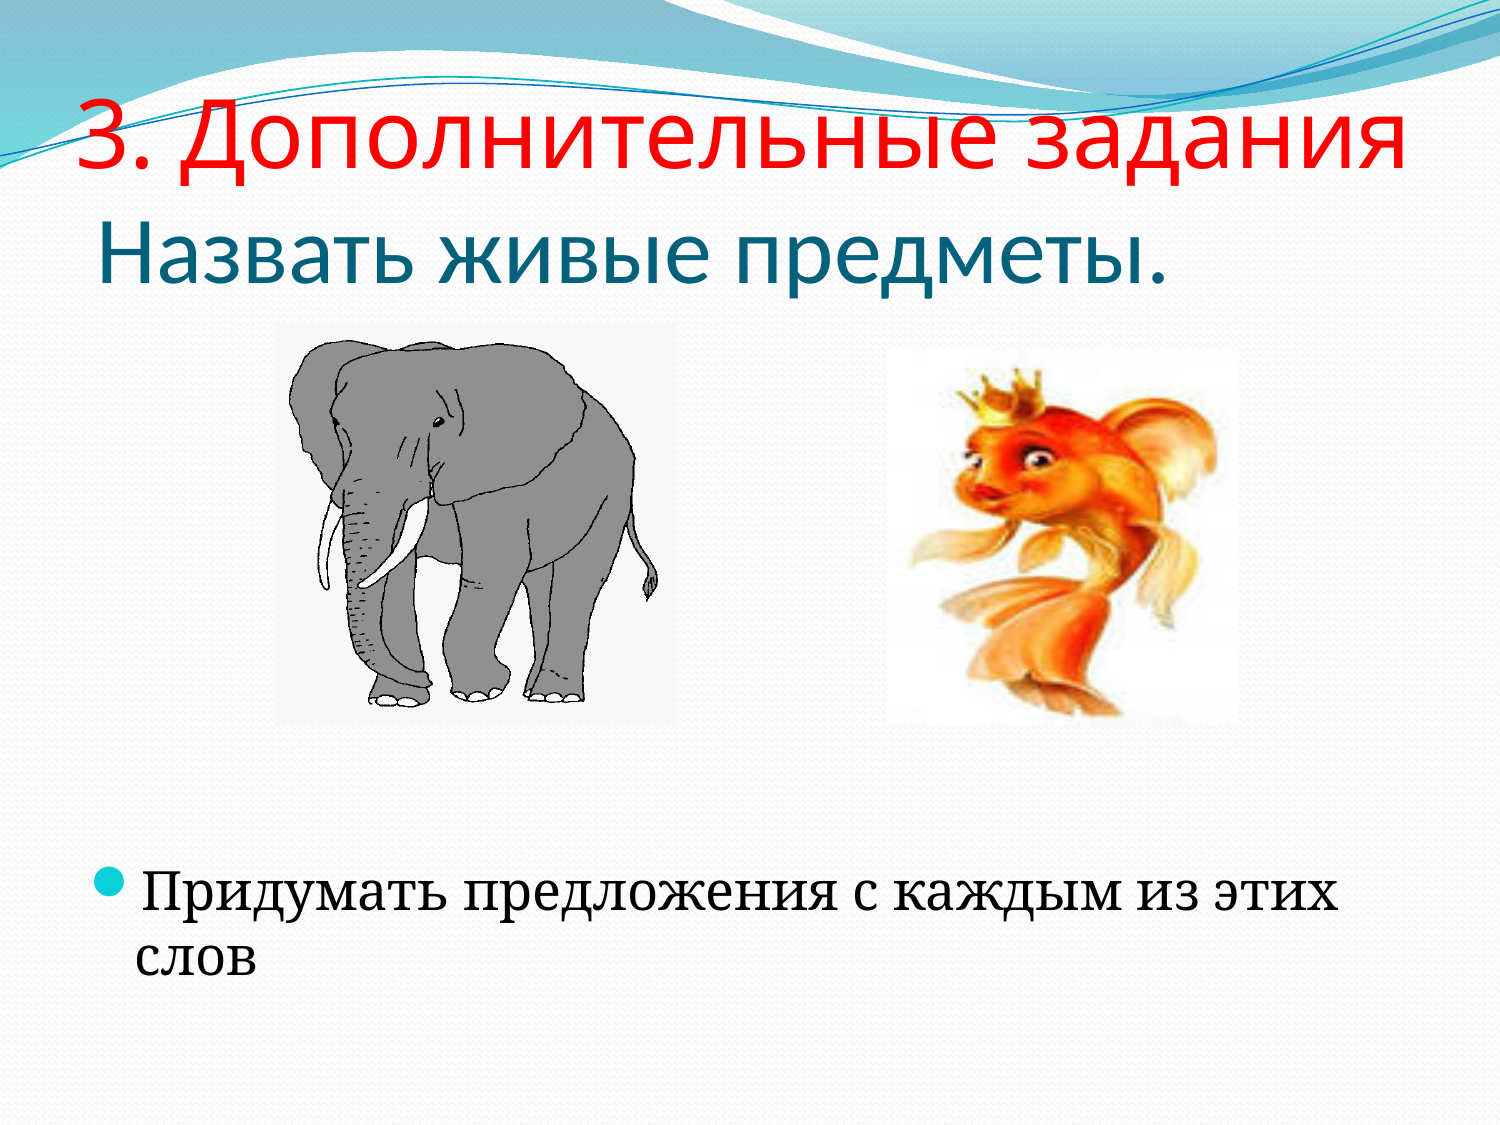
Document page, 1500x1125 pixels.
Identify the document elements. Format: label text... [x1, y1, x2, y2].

list Придумать предложения с каждым из этих слов [75, 317, 1425, 1038]
title 3. Дополнительные задания Назвать живые предметы. [75, 62, 1425, 303]
picture [887, 349, 1238, 726]
picture [274, 324, 676, 726]
